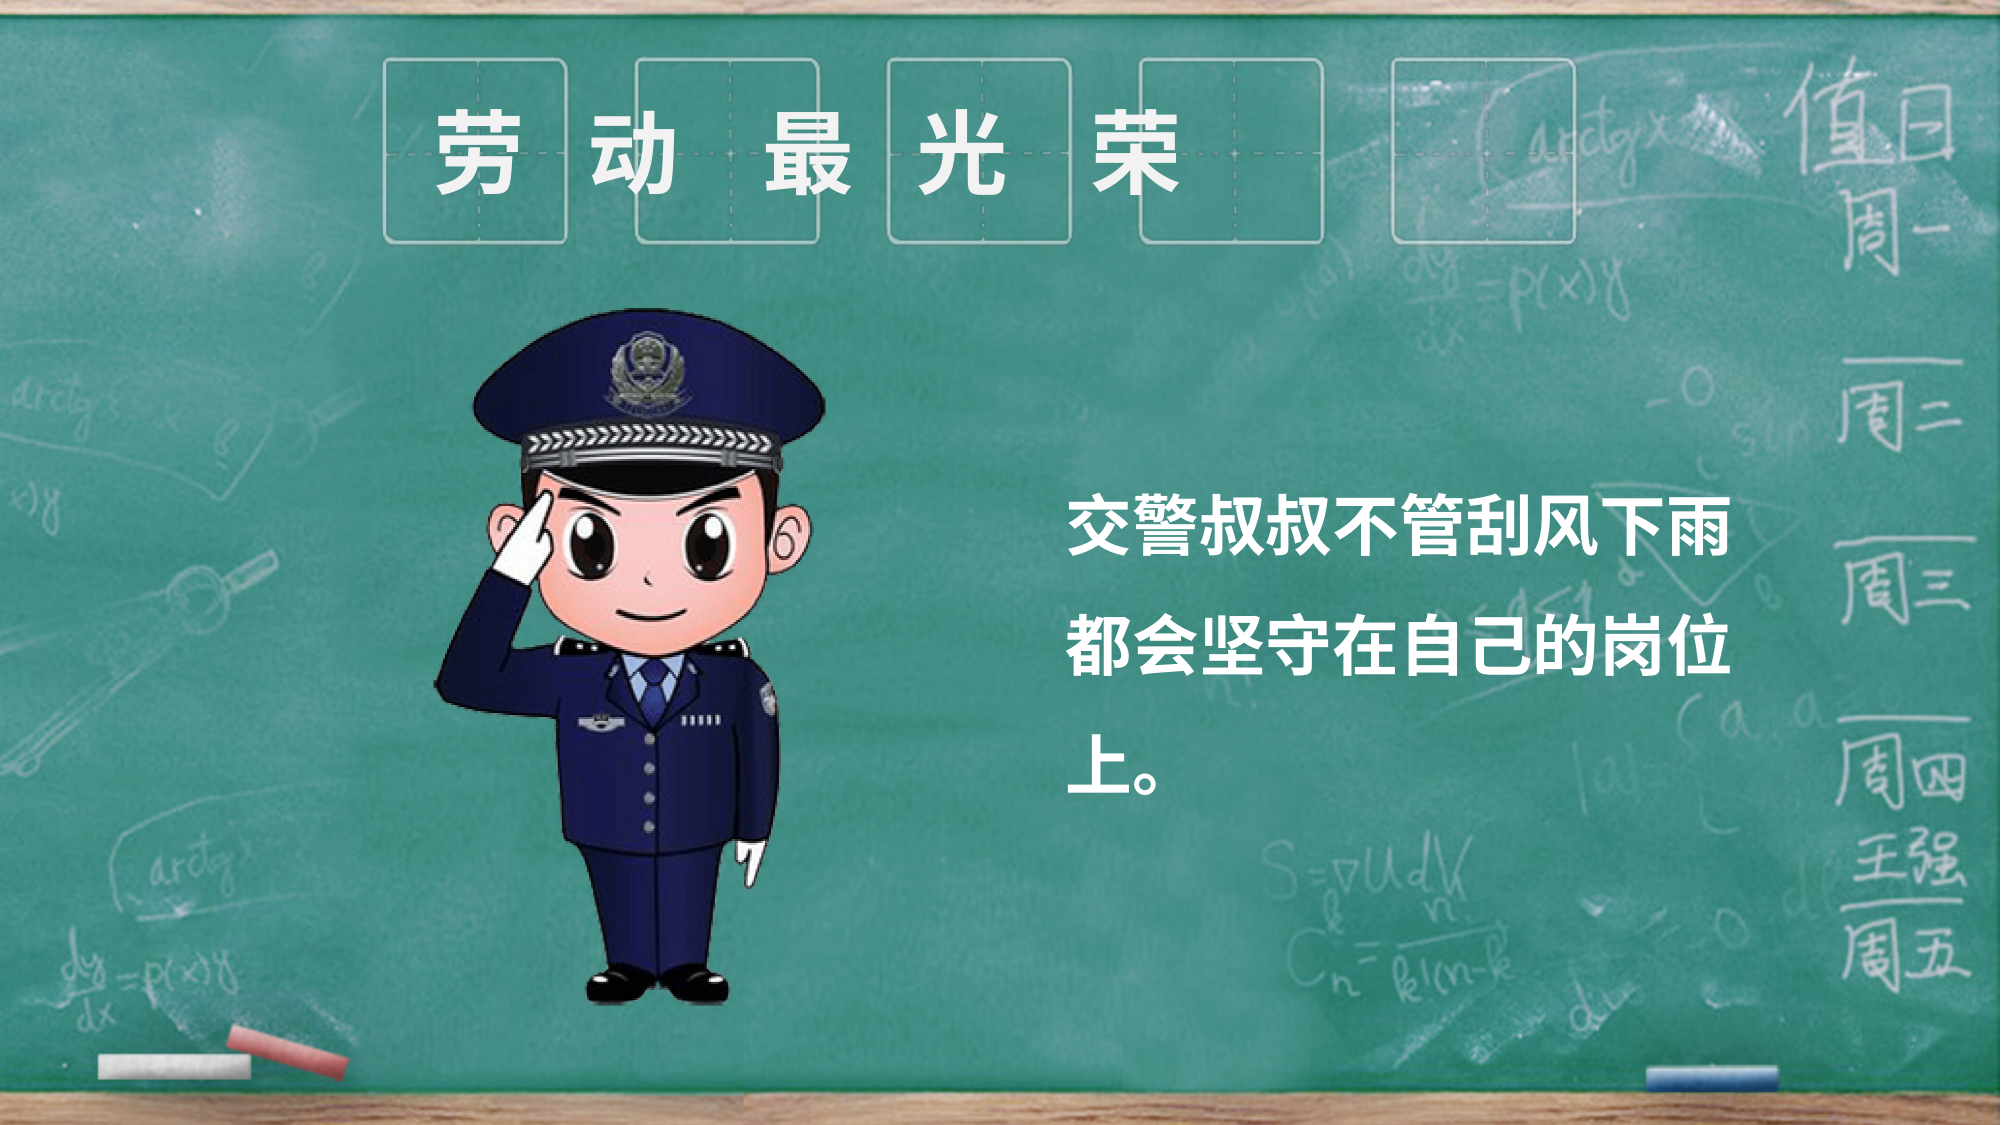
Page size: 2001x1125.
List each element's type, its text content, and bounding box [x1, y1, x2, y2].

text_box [380, 56, 1683, 247]
text_box 交警叔叔不管刮风下雨都会坚守在自己的岗位上。 [1050, 407, 1805, 841]
picture [0, 0, 2000, 1125]
